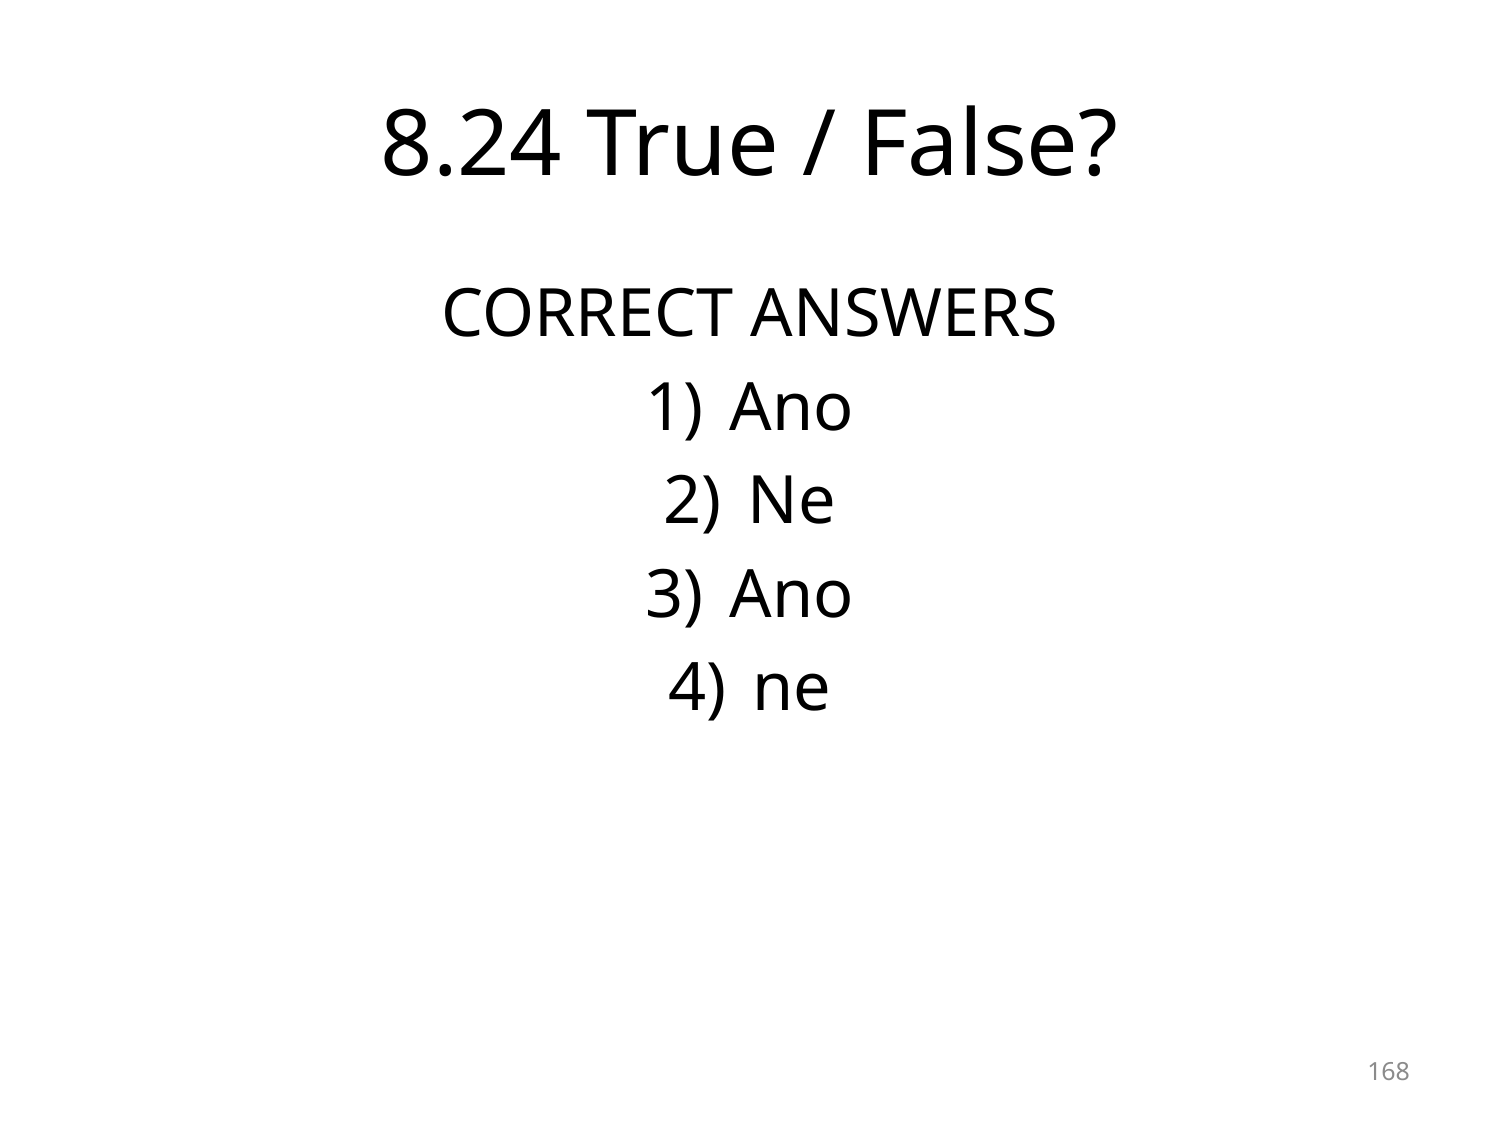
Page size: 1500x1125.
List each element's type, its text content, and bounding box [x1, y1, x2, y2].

slide_number 168 [1074, 1042, 1425, 1103]
title 8.24 True / False? [75, 45, 1425, 233]
list CORRECT ANSWERS Ano Ne Ano ne [75, 262, 1425, 1005]
